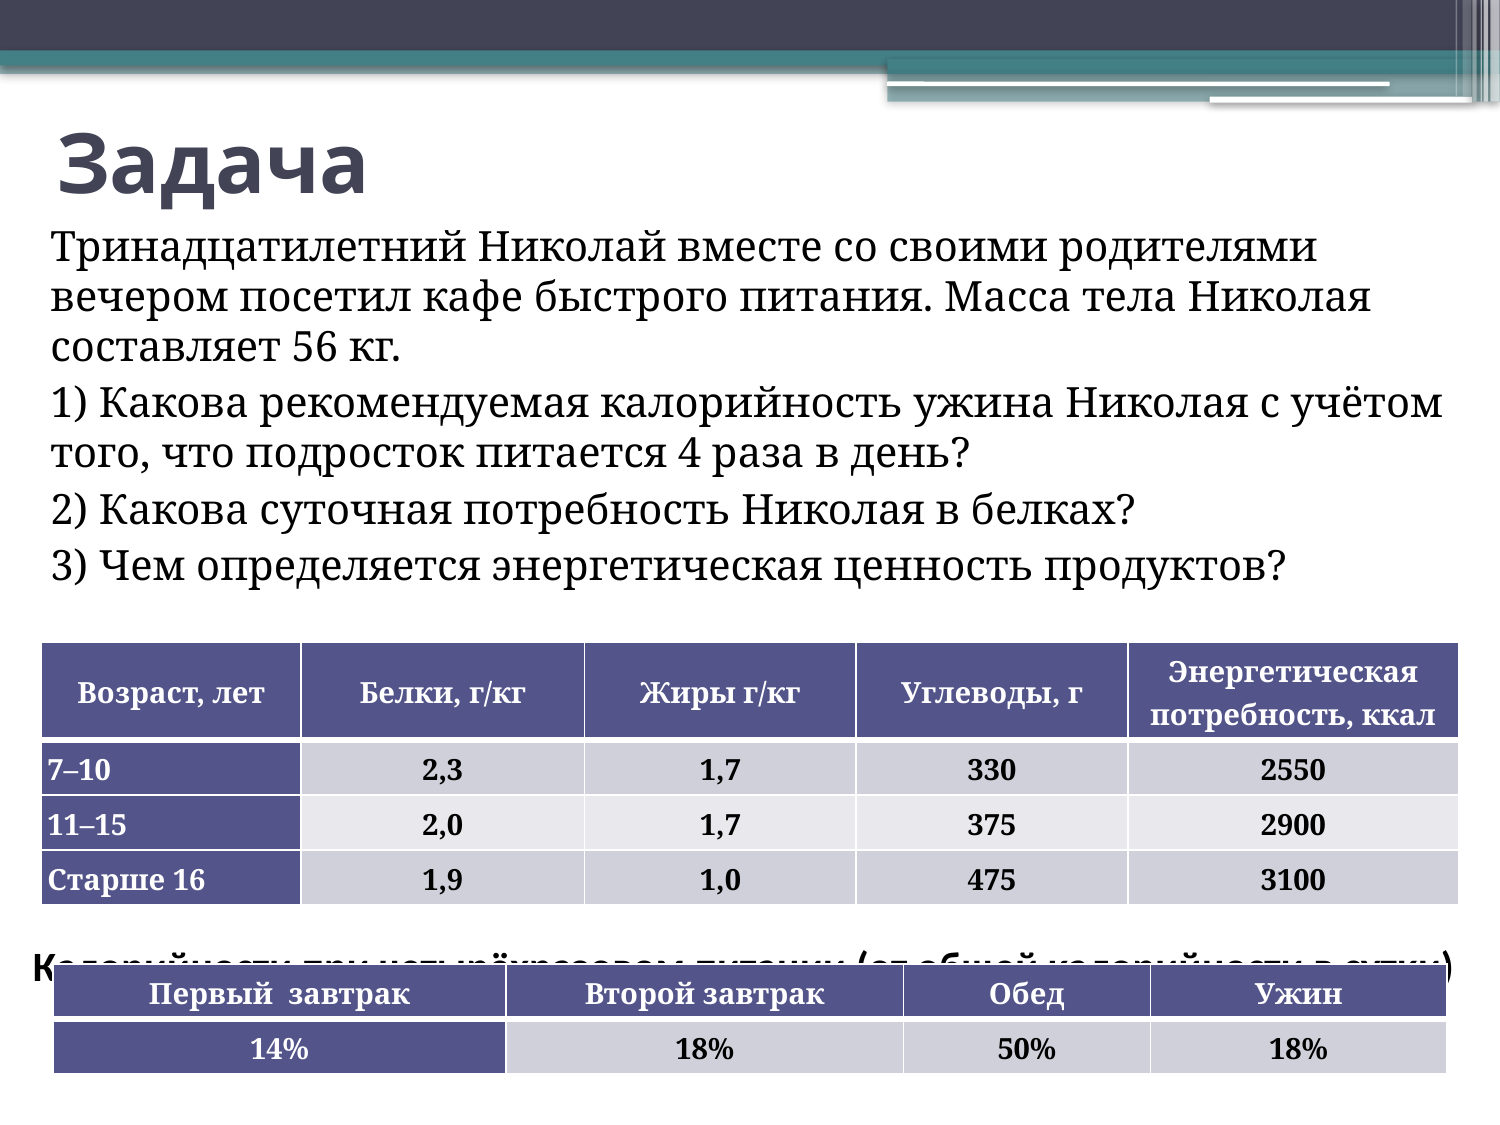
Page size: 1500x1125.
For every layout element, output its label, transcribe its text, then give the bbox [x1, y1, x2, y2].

table_cell 475 [857, 851, 1127, 904]
table_cell 18% [1151, 1022, 1446, 1073]
table_header Возраст, лет [42, 643, 300, 737]
table_header Белки, г/кг [302, 643, 584, 737]
table_cell 2,3 [302, 743, 584, 794]
table_cell 2,0 [302, 796, 584, 849]
table_header Жиры г/кг [585, 643, 855, 737]
table_cell Старше 16 [42, 851, 300, 904]
table_cell 330 [857, 743, 1127, 794]
table_cell 2550 [1129, 743, 1458, 794]
table_cell 1,9 [302, 851, 584, 904]
table_cell 7–10 [42, 743, 300, 794]
table_header Второй завтрак [507, 965, 903, 1016]
title Задача [41, 90, 410, 212]
table_cell 1,7 [585, 796, 855, 849]
list Тринадцатилетний Николай вместе со своими родителями вечером посетил кафе быстрого питания. Масса тела Николая составляет 56 кг. 1) Какова рекомендуемая калорийность ужина Николая с учётом того, что подросток питается 4 раза в день? 2) Какова суточная потребность Николая в белках? 3) Чем определяется энергетическая ценность продуктов? Суточные нормы питания и энергетическая потребность детей и подростков Калорийности при четырёхразовом питании (от общей калорийности в сутки) [17, 212, 1471, 1125]
table_cell 2900 [1129, 796, 1458, 849]
table_cell 18% [507, 1022, 903, 1073]
table_cell 11–15 [42, 796, 300, 849]
table_cell 50% [904, 1022, 1150, 1073]
table_cell 1,7 [585, 743, 855, 794]
table_header Обед [904, 965, 1150, 1016]
table_header Энергетическая потребность, ккал [1129, 643, 1458, 737]
table_cell 375 [857, 796, 1127, 849]
table_cell 14% [54, 1022, 505, 1073]
table_header Углеводы, г [857, 643, 1127, 737]
table_cell 1,0 [585, 851, 855, 904]
table_header Ужин [1151, 965, 1446, 1016]
table_header Первый завтрак [54, 965, 505, 1016]
table_cell 3100 [1129, 851, 1458, 904]
